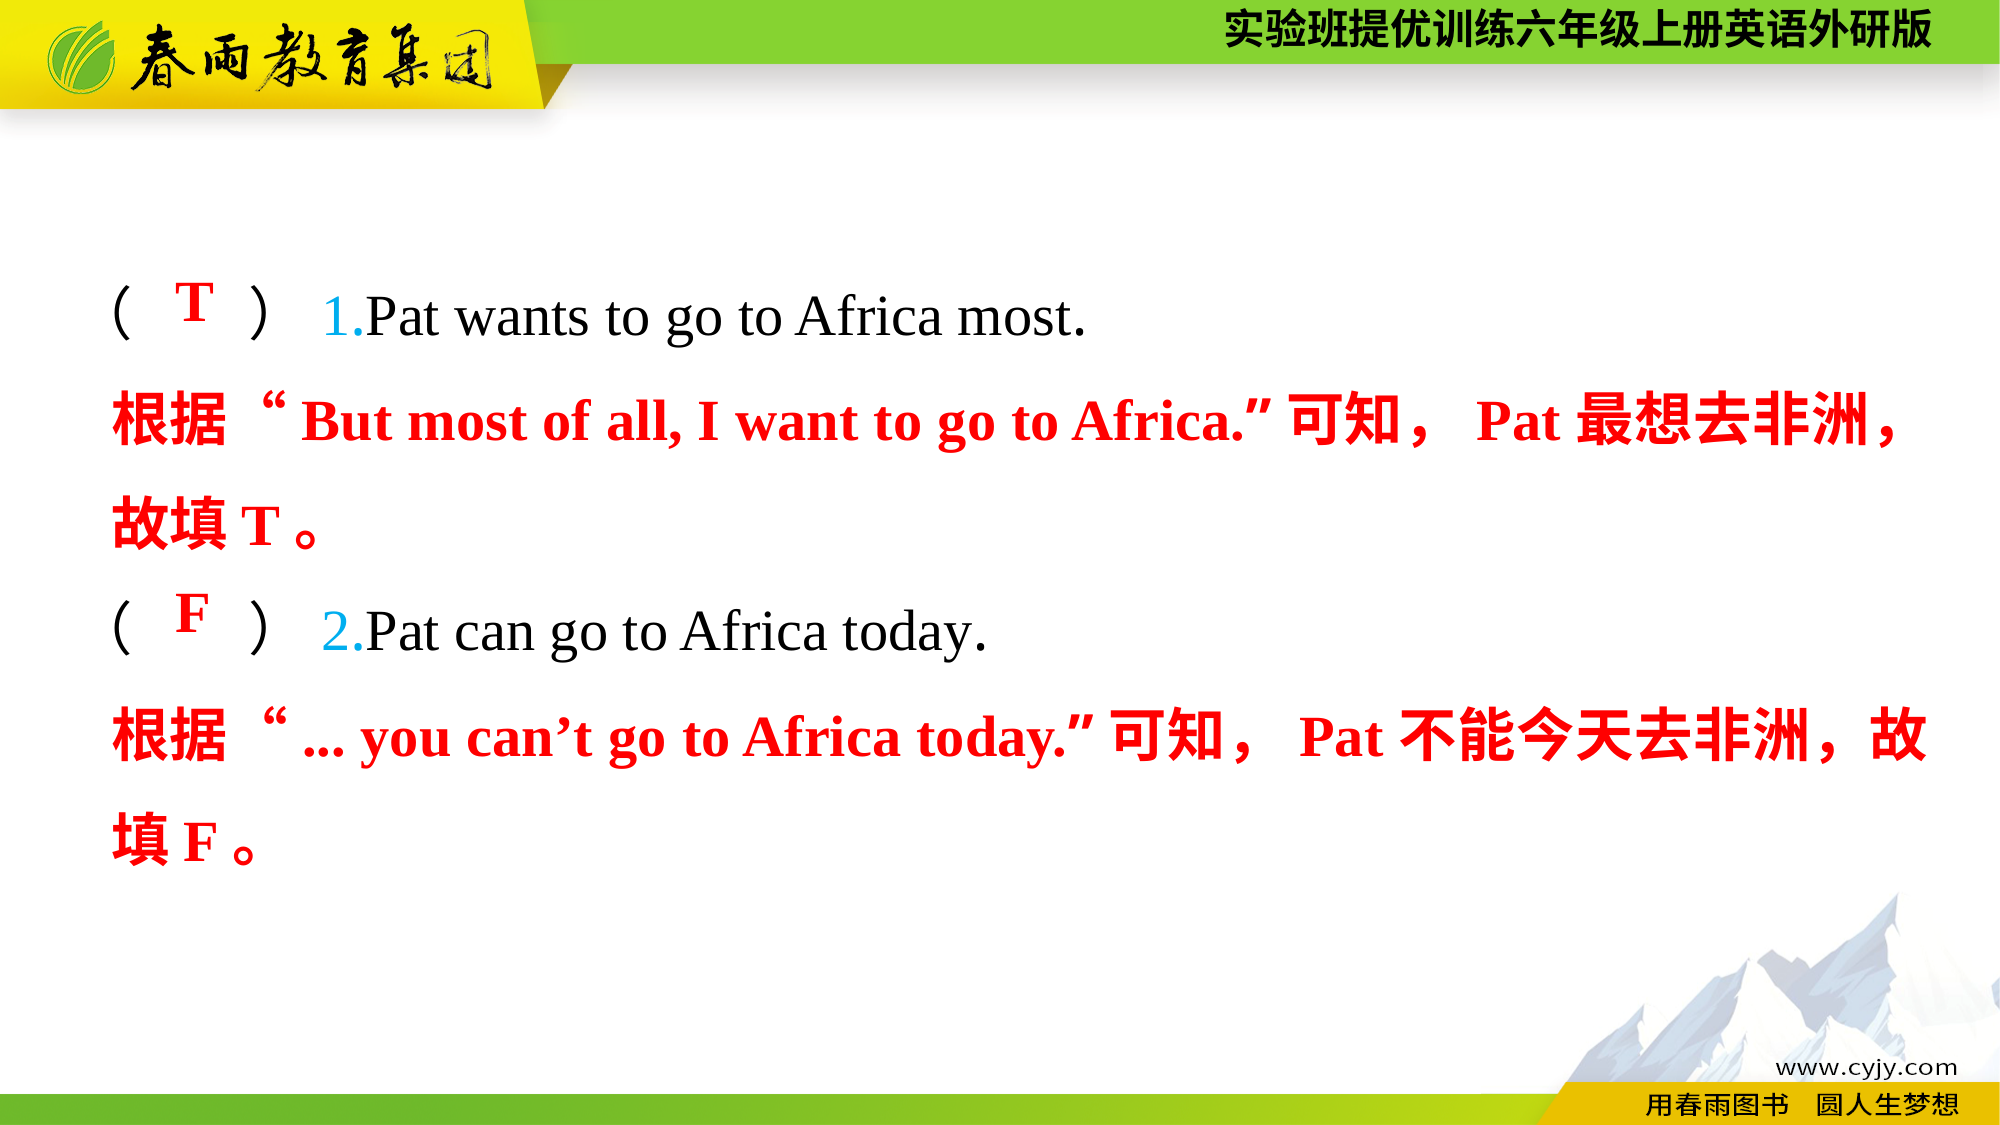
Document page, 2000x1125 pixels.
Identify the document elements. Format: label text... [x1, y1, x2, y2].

text_box 根据“But most of all, I want to go to Africa.”可知，Pat最想去非洲，故填T。 [96, 339, 1944, 565]
text_box 根据“... you can’t go to Africa today.”可知，Pat不能今天去非洲，故填F。 [96, 655, 1944, 881]
list （ ）1.Pat wants to go to Africa most. （ ）2.Pat can go to Africa today. [59, 234, 1944, 661]
text_box T [161, 255, 256, 339]
picture [0, 0, 2000, 1125]
text_box F [161, 567, 256, 652]
